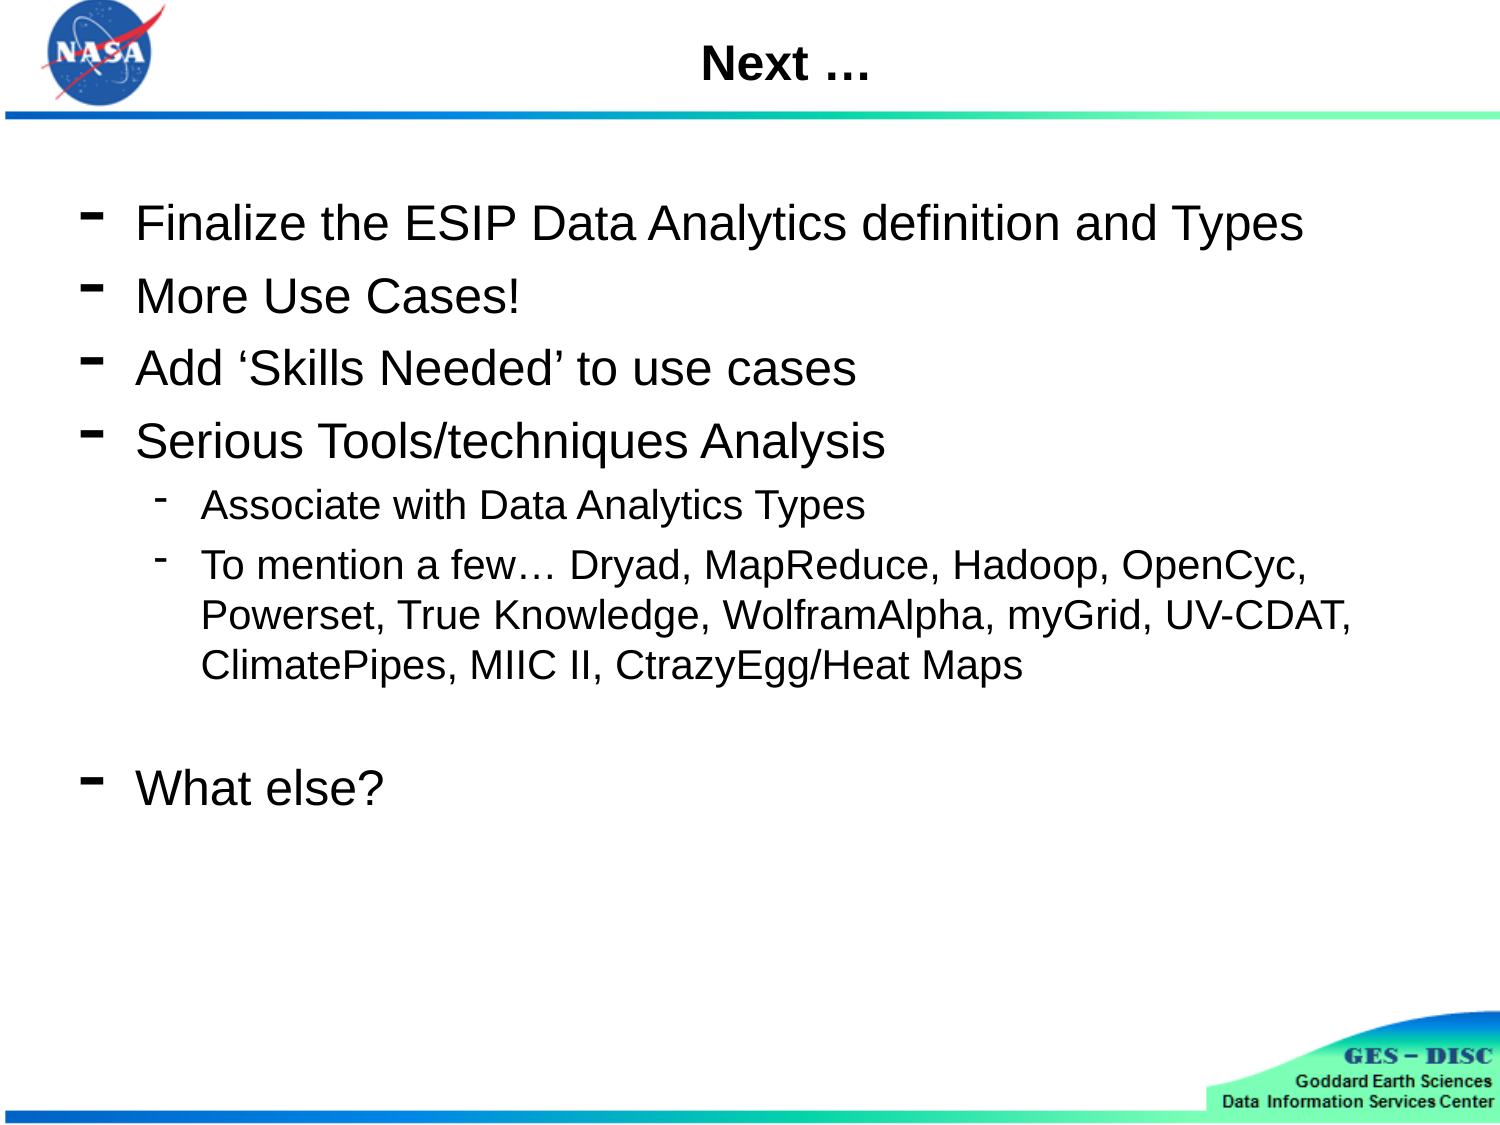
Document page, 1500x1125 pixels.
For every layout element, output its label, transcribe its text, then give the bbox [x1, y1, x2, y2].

list Finalize the ESIP Data Analytics definition and Types More Use Cases! Add ‘Skills Needed’ to use cases Serious Tools/techniques Analysis Associate with Data Analytics Types To mention a few… Dryad, MapReduce, Hadoop, OpenCyc, Powerset, True Knowledge, WolframAlpha, myGrid, UV-CDAT, ClimatePipes, MIIC II, CtrazyEgg/Heat Maps What else? [63, 175, 1463, 893]
text_box [4, 0, 1500, 1125]
title Next … [139, 11, 1397, 106]
